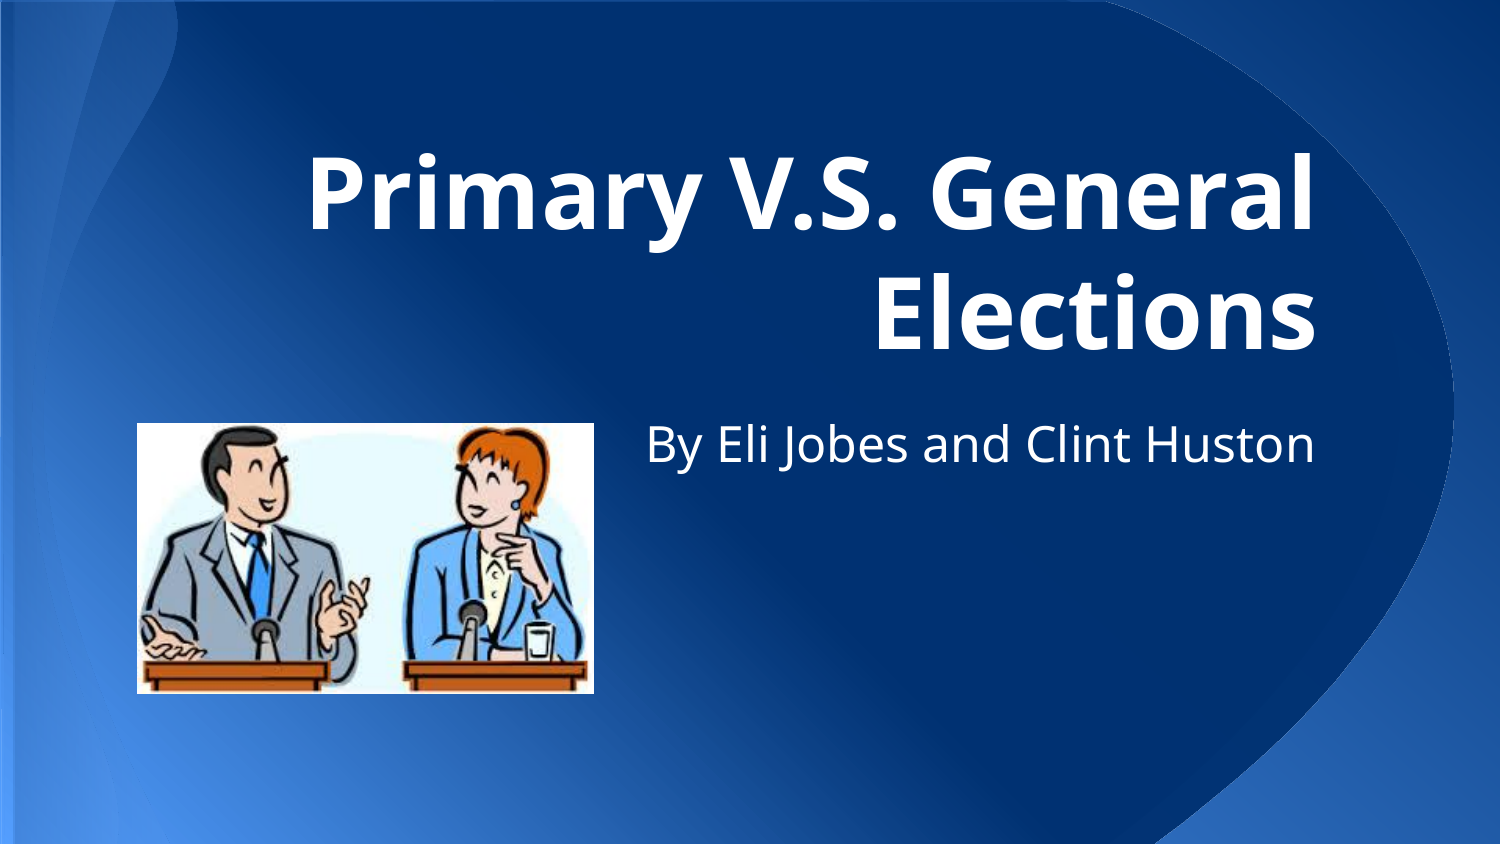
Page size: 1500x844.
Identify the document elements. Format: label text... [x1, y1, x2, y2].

subtitle By Eli Jobes and Clint Huston [177, 397, 1332, 512]
title Primary V.S. General Elections [177, 203, 1335, 385]
picture [137, 423, 595, 695]
